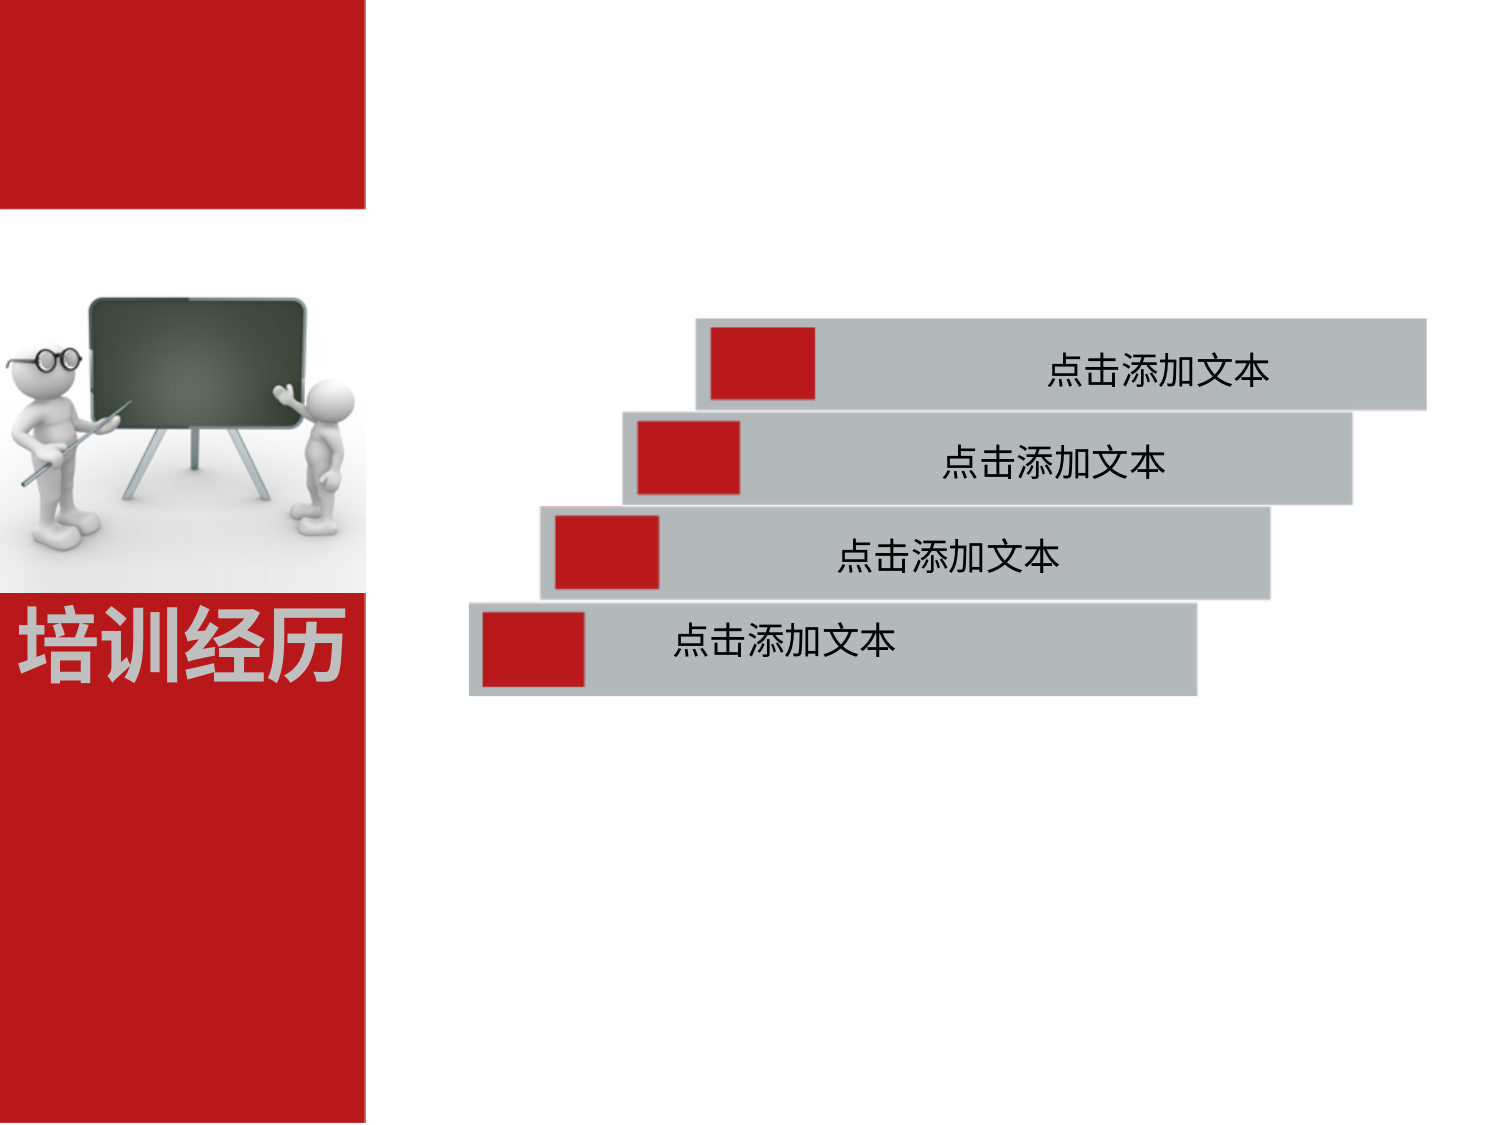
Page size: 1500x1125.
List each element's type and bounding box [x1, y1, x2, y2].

picture [0, 0, 366, 1125]
picture [409, 280, 1464, 723]
